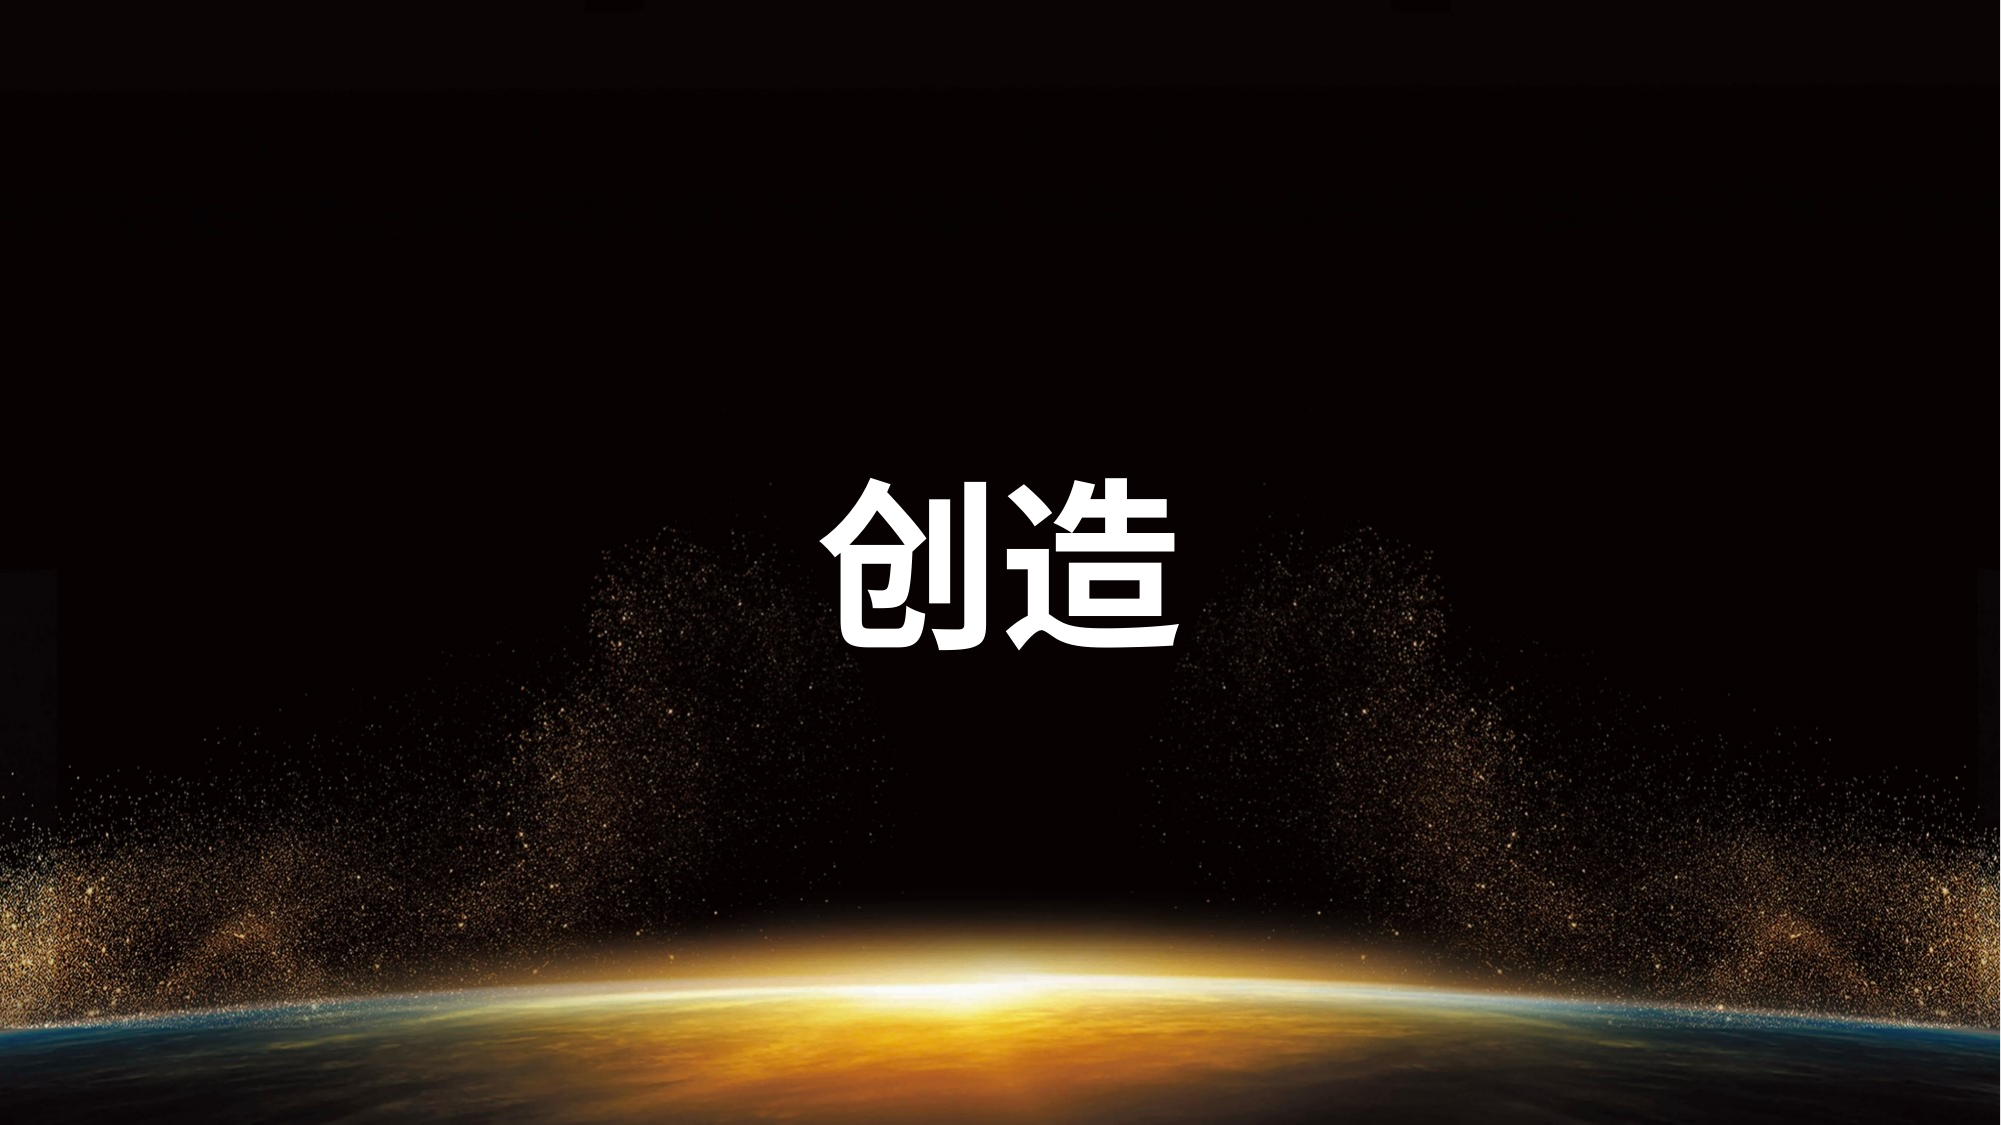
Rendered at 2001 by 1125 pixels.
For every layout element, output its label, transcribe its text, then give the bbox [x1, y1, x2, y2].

text_box 创造 [801, 443, 1198, 679]
picture [0, 0, 2001, 1125]
